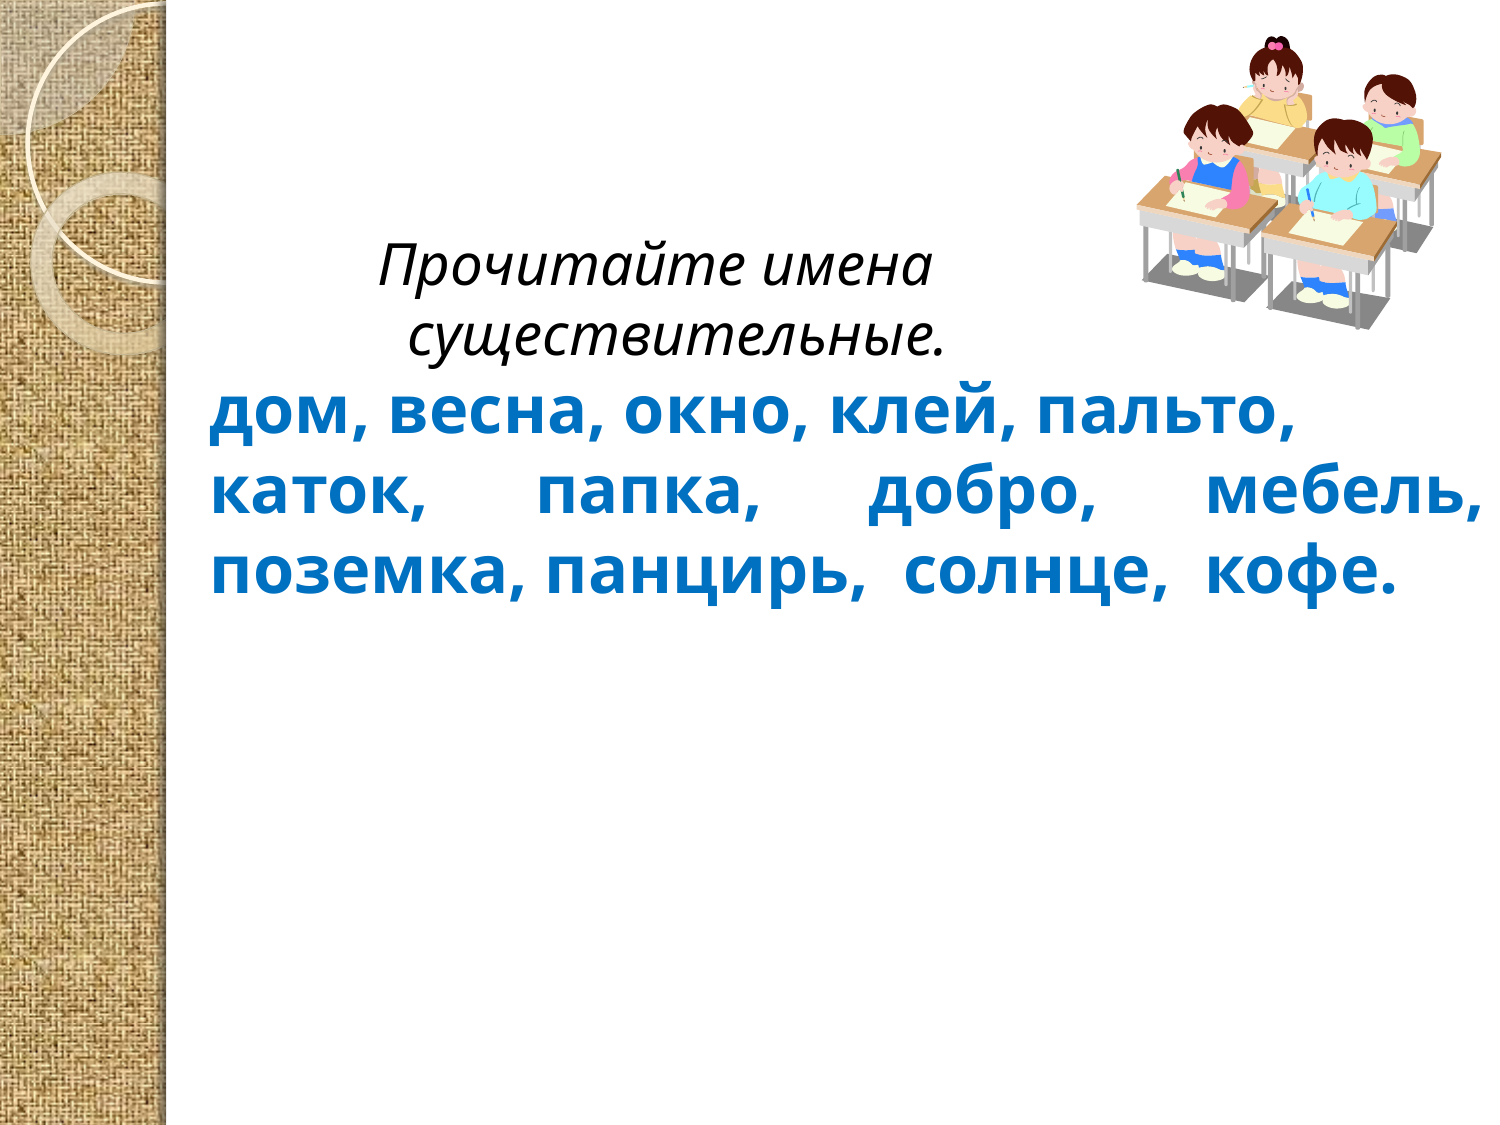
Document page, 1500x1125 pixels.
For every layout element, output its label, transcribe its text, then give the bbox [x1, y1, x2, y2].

picture [136, 0, 159, 4]
picture [1136, 34, 1442, 330]
picture [53, 241, 158, 332]
picture [62, 195, 158, 279]
picture [0, 134, 161, 1125]
picture [32, 13, 158, 207]
text_box Прочитайте имена существительные. дом, весна, окно, клей, пальто, каток, папка, добро, мебель, поземка, панцирь, солнце, кофе. [194, 219, 1500, 695]
